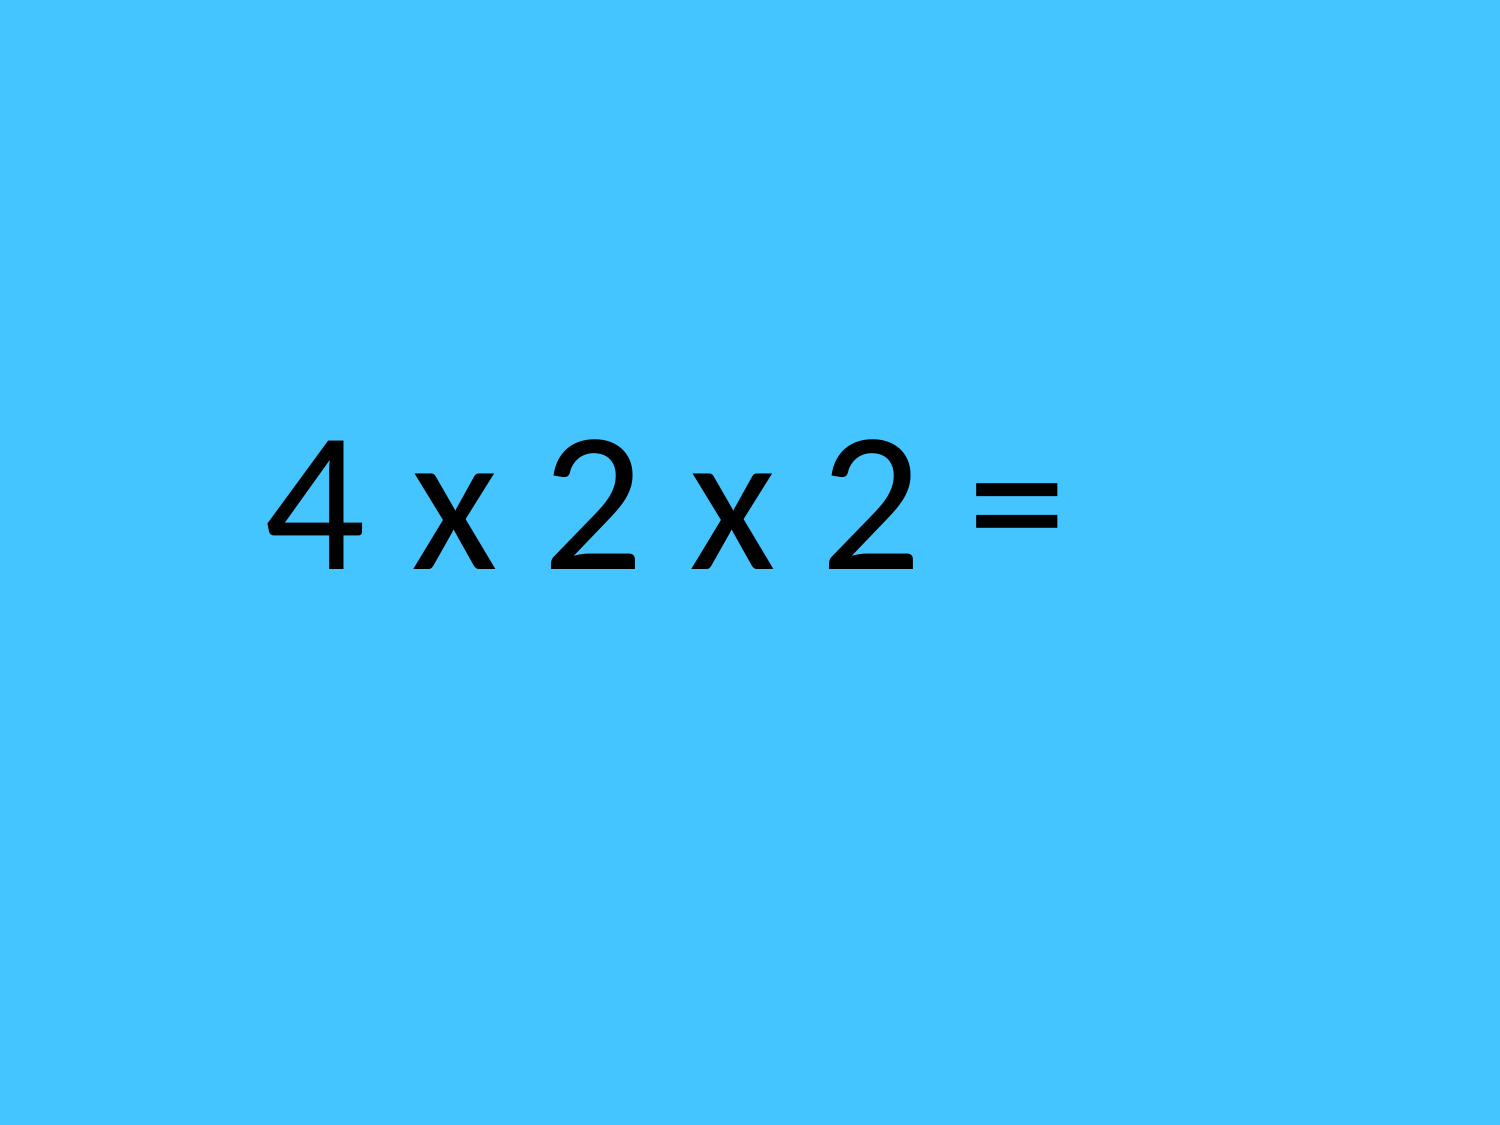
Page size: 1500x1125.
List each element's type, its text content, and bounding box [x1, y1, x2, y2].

text_box 4 x 2 x 2 = [249, 362, 1275, 618]
